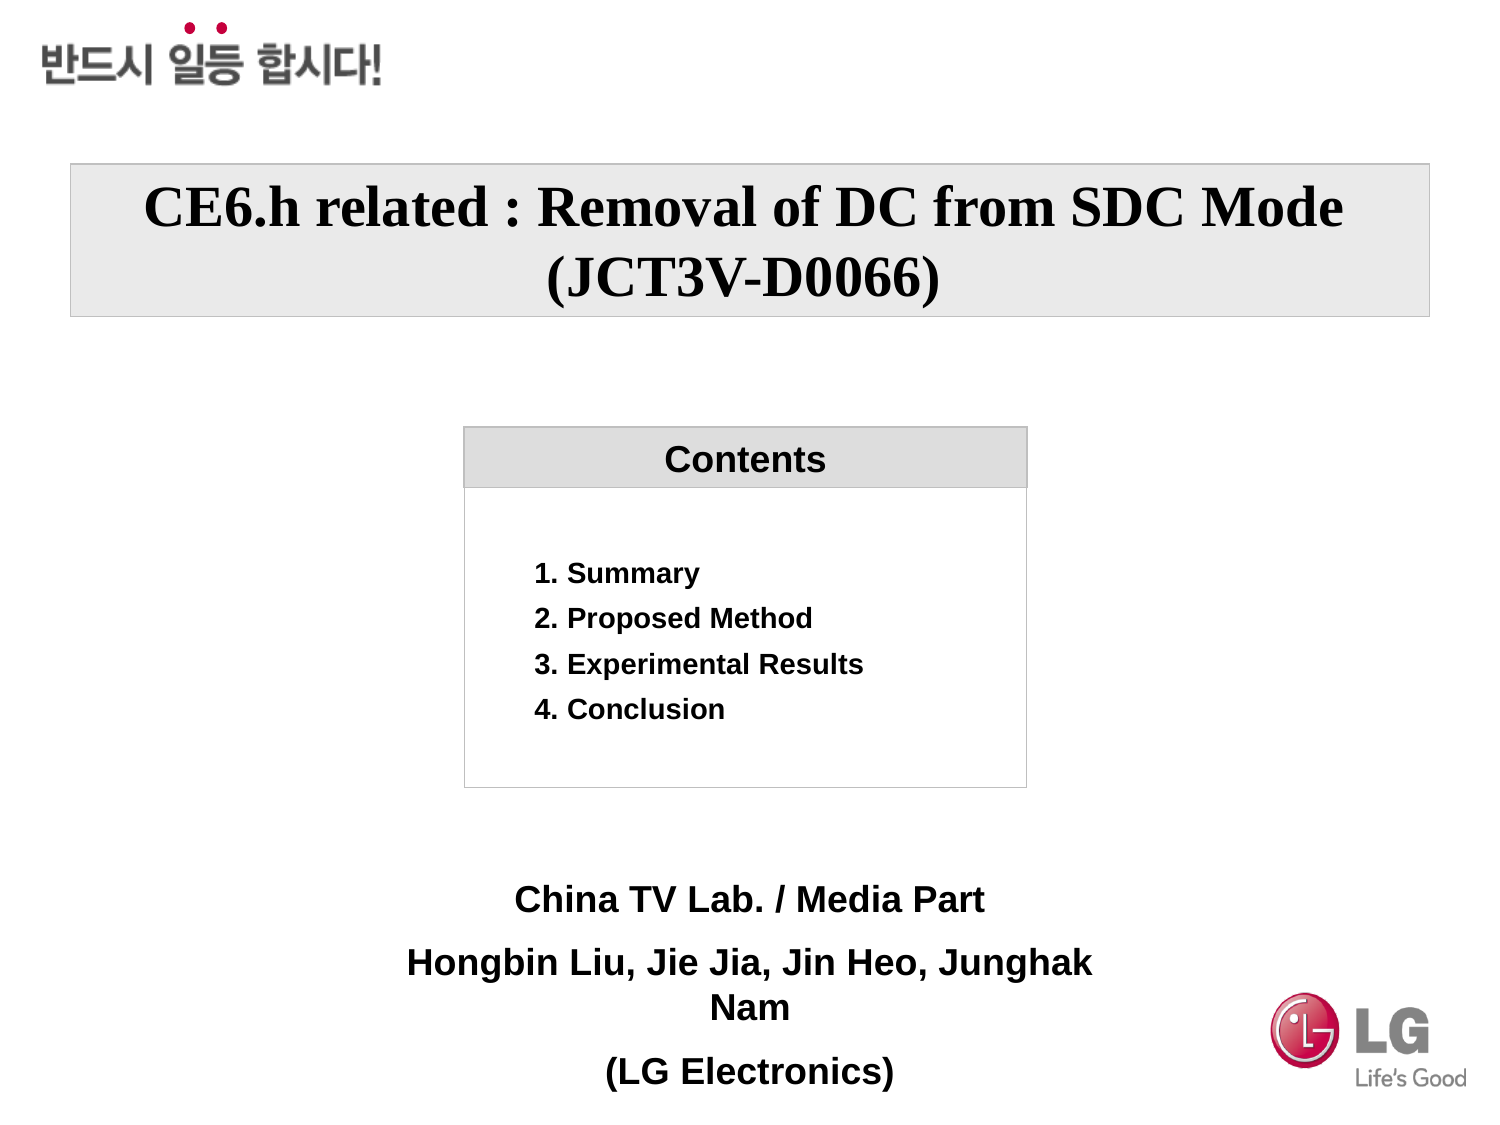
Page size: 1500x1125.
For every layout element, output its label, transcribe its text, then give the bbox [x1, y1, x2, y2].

text_box CE6.h related : Removal of DC from SDC Mode (JCT3V-D0066) [93, 160, 1395, 316]
picture [1269, 985, 1466, 1093]
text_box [31, 21, 384, 97]
text_box Contents [463, 427, 1028, 488]
text_box 1. Summary 2. Proposed Method 3. Experimental Results 4. Conclusion [464, 488, 1027, 787]
text_box China TV Lab. / Media Part Hongbin Liu, Jie Jia, Jin Heo, Junghak Nam (LG Electronics) [363, 867, 1137, 1100]
text_box [70, 163, 1430, 317]
